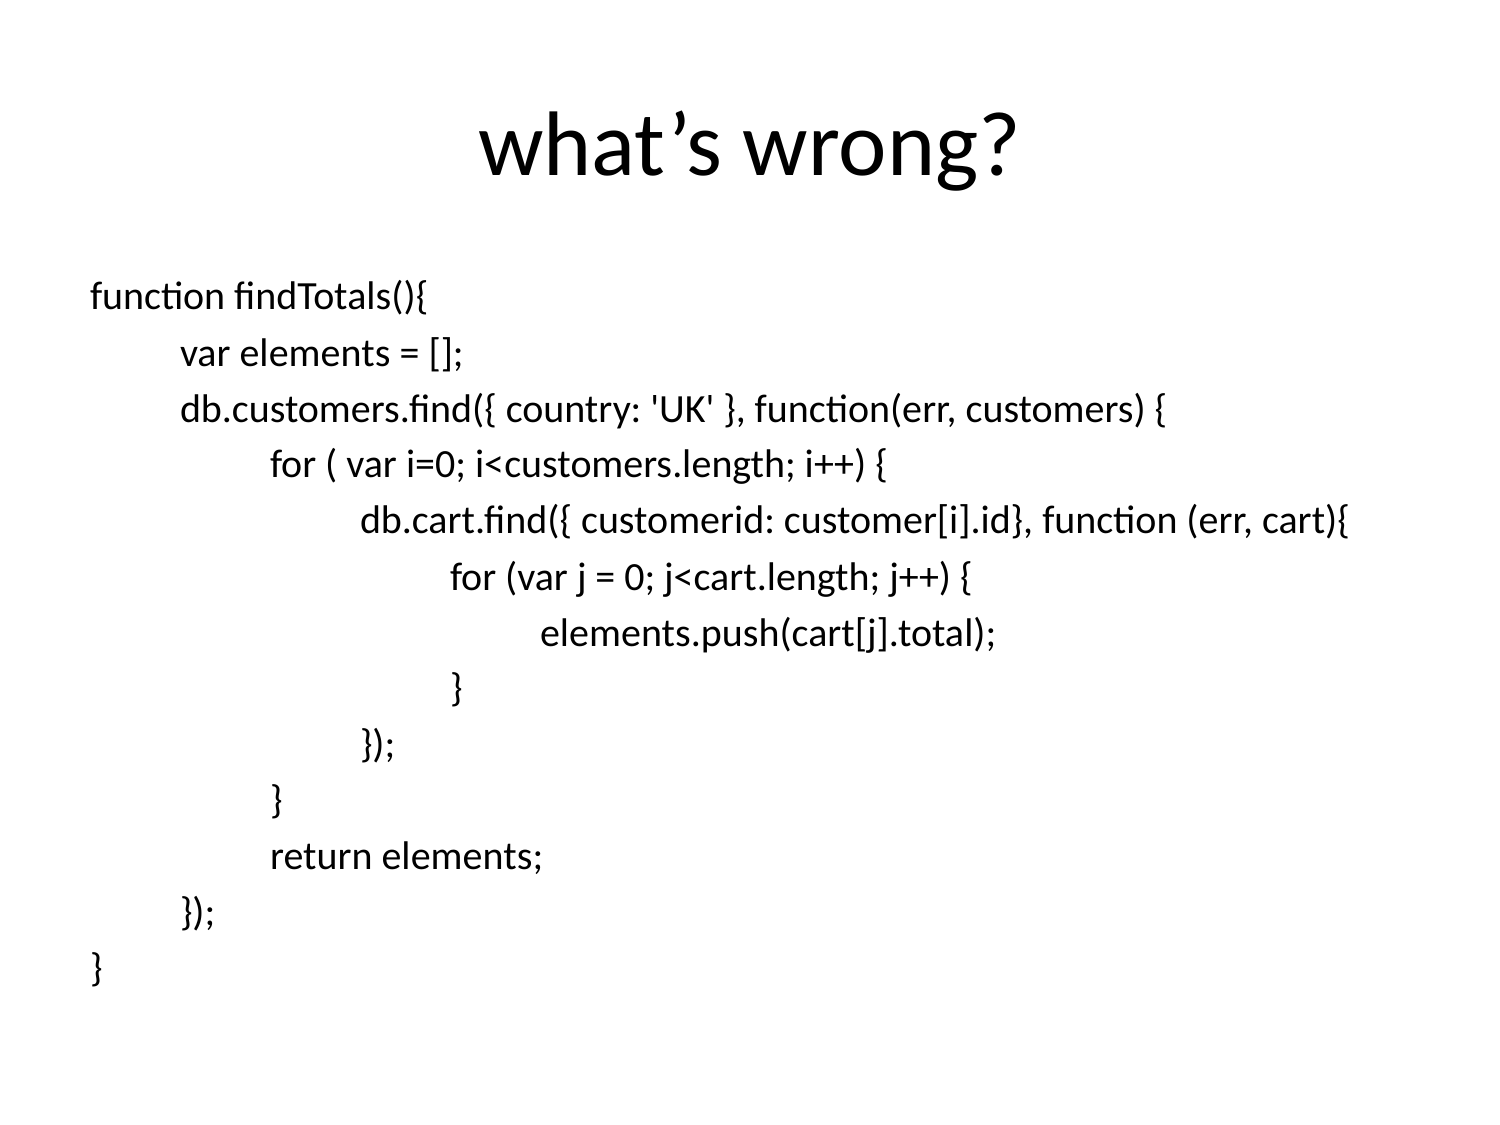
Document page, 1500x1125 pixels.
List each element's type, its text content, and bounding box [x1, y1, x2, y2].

list function findTotals(){ var elements = []; db.customers.find({ country: 'UK' }, function(err, customers) { for ( var i=0; i<customers.length; i++) { db.cart.find({ customerid: customer[i].id}, function (err, cart){ for (var j = 0; j<cart.length; j++) { elements.push(cart[j].total); } }); } return elements; }); } [75, 262, 1425, 1005]
title what’s wrong? [75, 45, 1425, 233]
